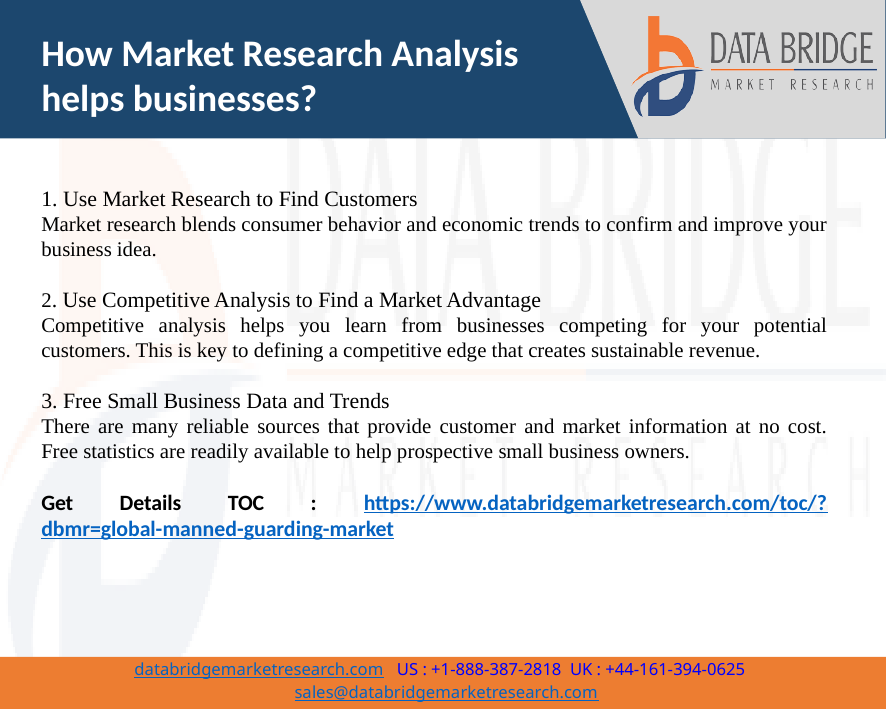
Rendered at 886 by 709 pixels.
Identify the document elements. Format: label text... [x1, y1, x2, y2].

text_box 1. Use Market Research to Find Customers Market research blends consumer behavior and economic trends to confirm and improve your business idea. 2. Use Competitive Analysis to Find a Market Advantage Competitive analysis helps you learn from businesses competing for your potential customers. This is key to defining a competitive edge that creates sustainable revenue. 3. Free Small Business Data and Trends There are many reliable sources that provide customer and market information at no cost. Free statistics are readily available to help prospective small business owners. Get Details TOC : https://www.databridgemarketresearch.com/toc/?dbmr=global-manned-guarding-market [26, 149, 843, 709]
text_box How Market Research Analysis helps businesses? [26, 21, 573, 127]
picture [631, 16, 877, 117]
